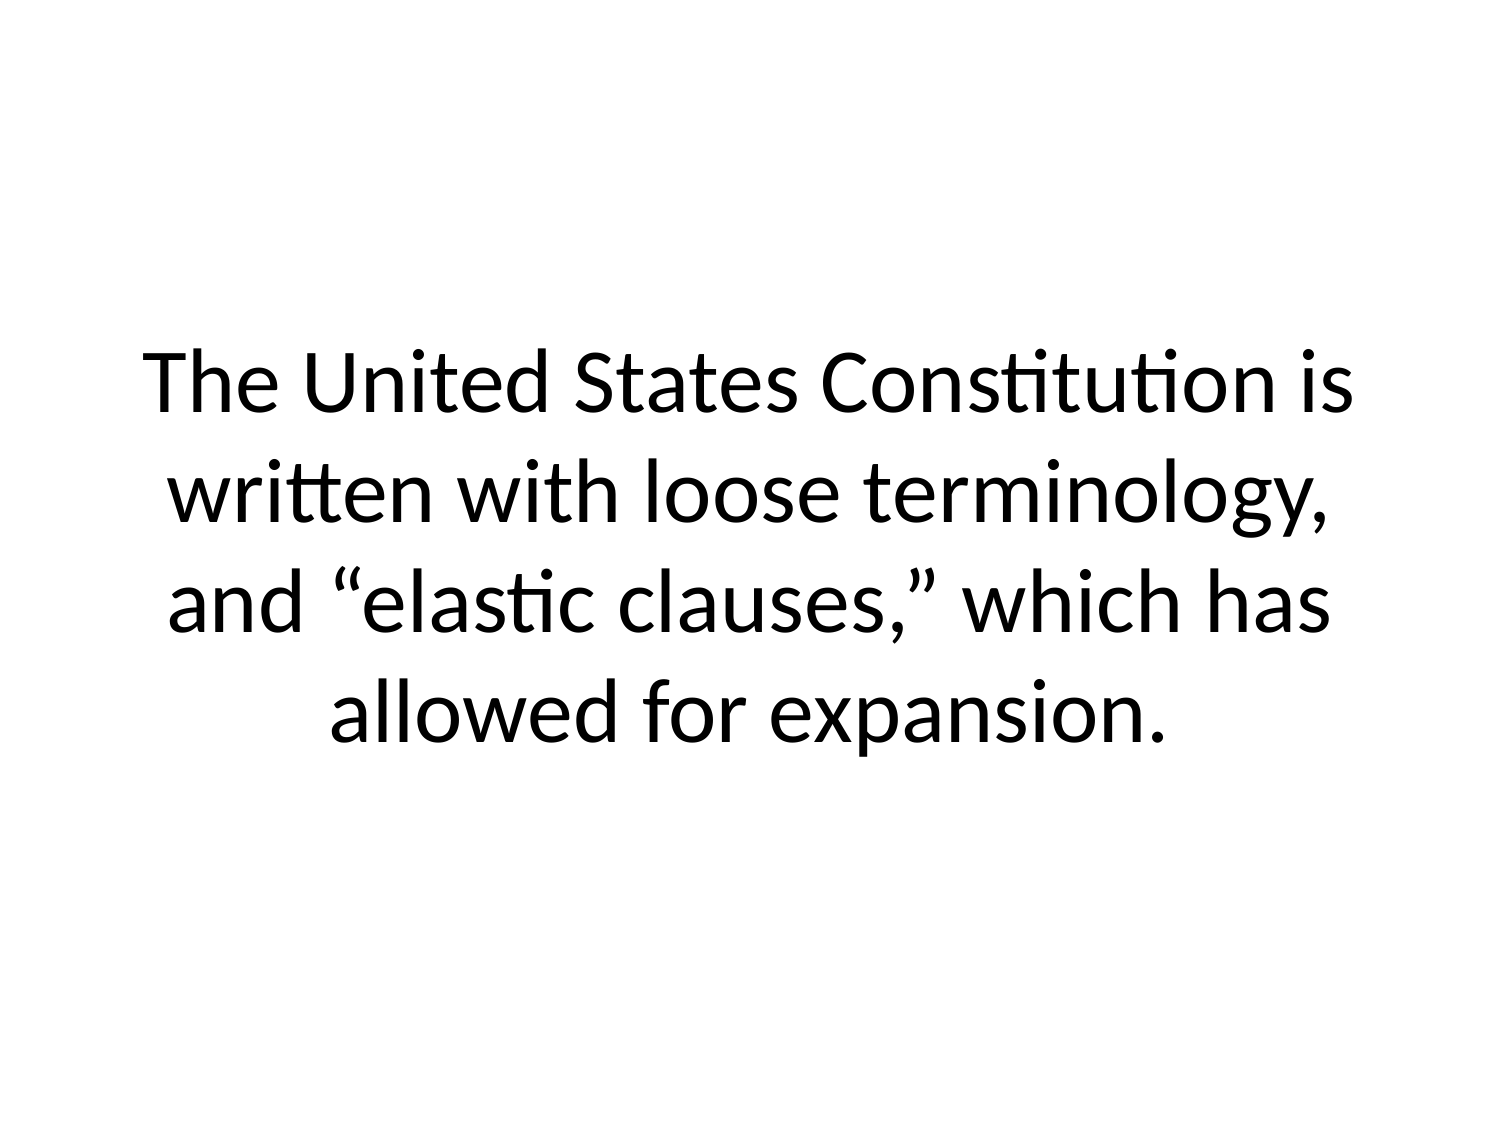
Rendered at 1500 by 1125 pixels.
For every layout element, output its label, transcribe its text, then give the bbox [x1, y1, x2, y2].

title The United States Constitution is written with loose terminology, and “elastic clauses,” which has allowed for expansion. [75, 45, 1425, 1038]
